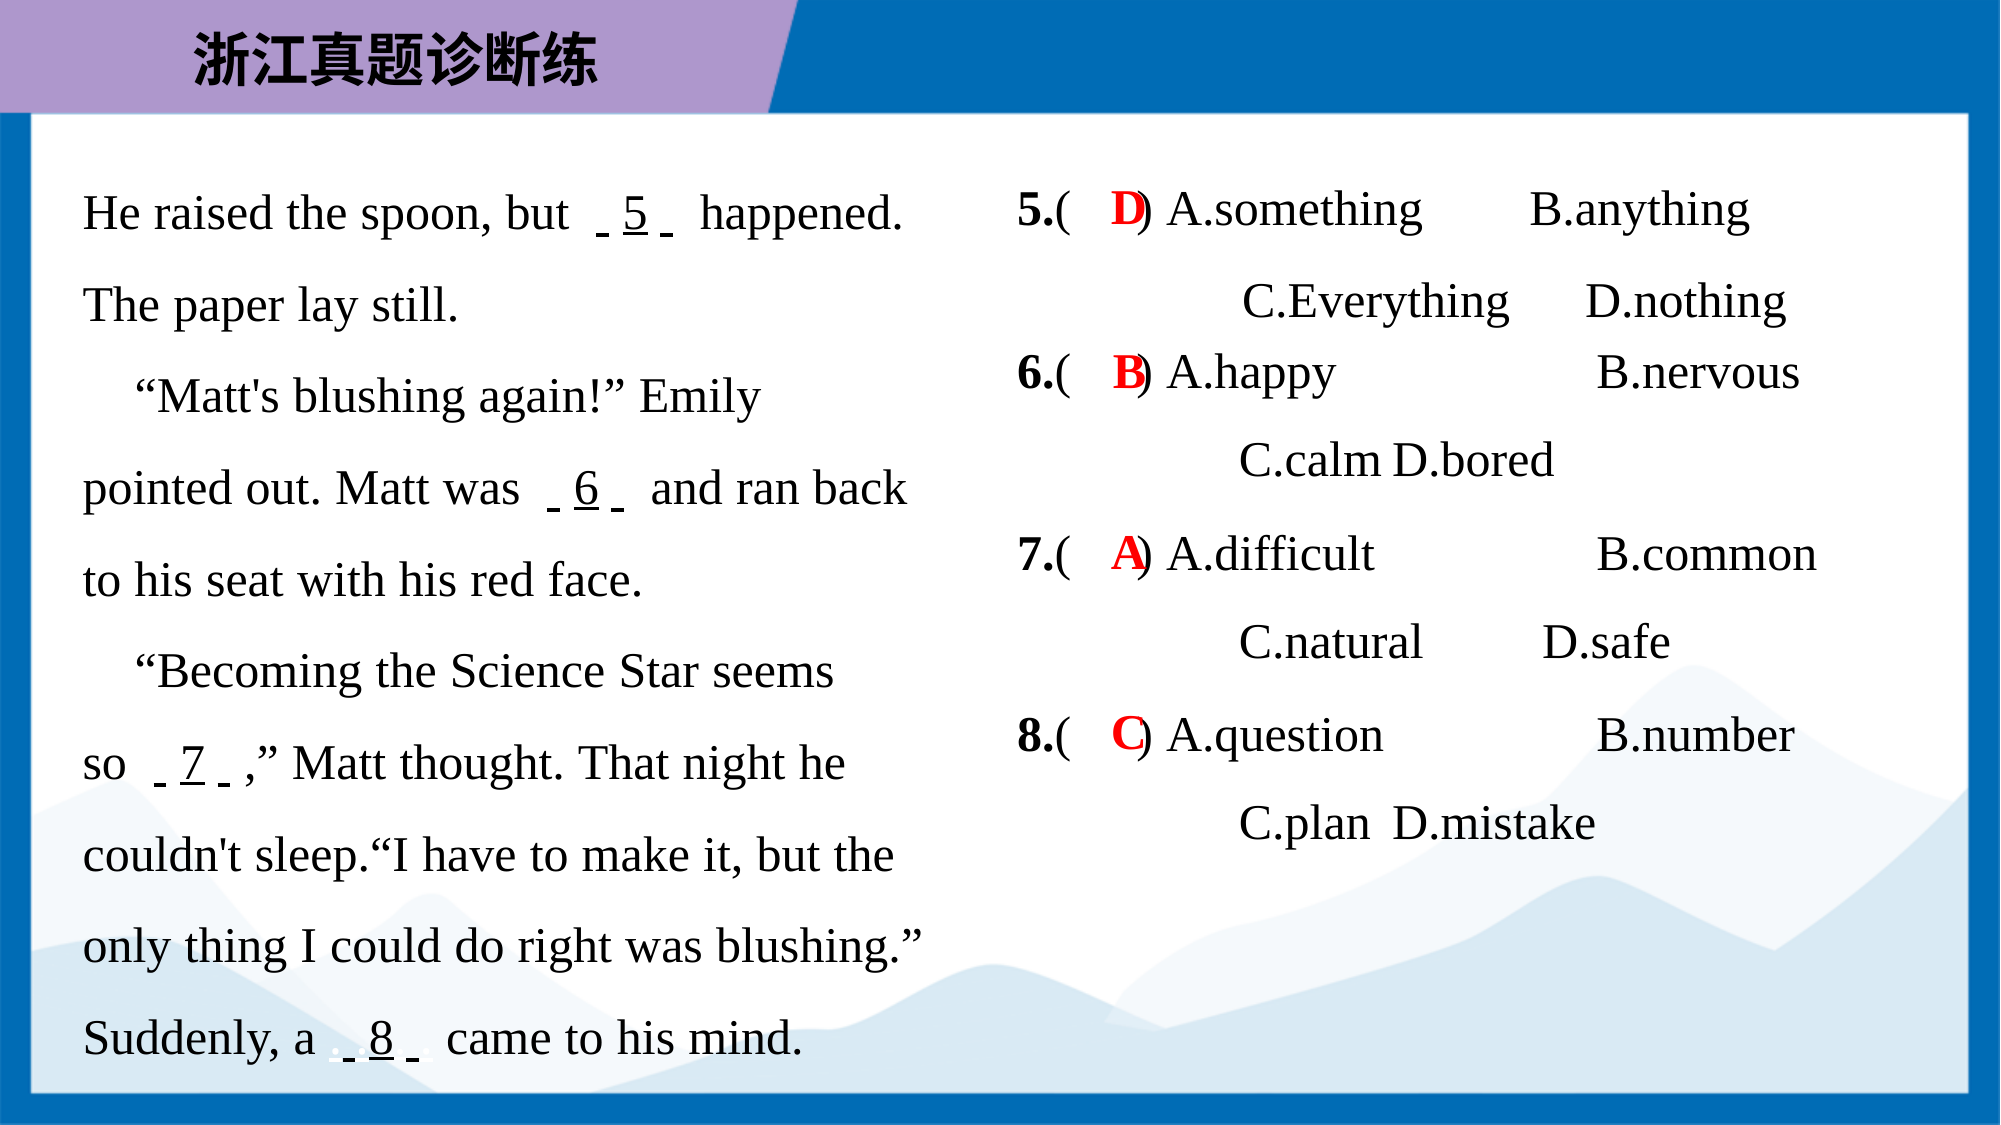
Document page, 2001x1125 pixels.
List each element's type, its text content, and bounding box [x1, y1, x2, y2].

text_box A [1092, 492, 1165, 571]
text_box C [1092, 671, 1165, 751]
picture [0, 0, 2000, 1125]
text_box D [1092, 147, 1165, 226]
text_box B [1094, 310, 1165, 389]
text_box 6.( ) A.happy B.nervous C.calm D.bored [1016, 307, 1919, 477]
text_box 5.( ) A.something B.anything C.Everything D.nothing [1016, 143, 1919, 307]
text_box He raised the spoon, but . .5. . happened. The paper lay still. “Matt's blushing again!” Emily pointed out. Matt was . .6. . and ran back to his seat with his red face. “Becoming the Science Star seems so . .7. .,” Matt thought. That night he couldn't sleep.“I have to make it, but the only thing I could do right was blushing.” Suddenly, a . .8. . came to his mind. [82, 147, 984, 1065]
text_box 7.( ) A.difficult B.common C.natural D.safe [1016, 488, 1919, 659]
text_box 8.( ) A.question B.number C.plan D.mistake [1016, 669, 1919, 840]
